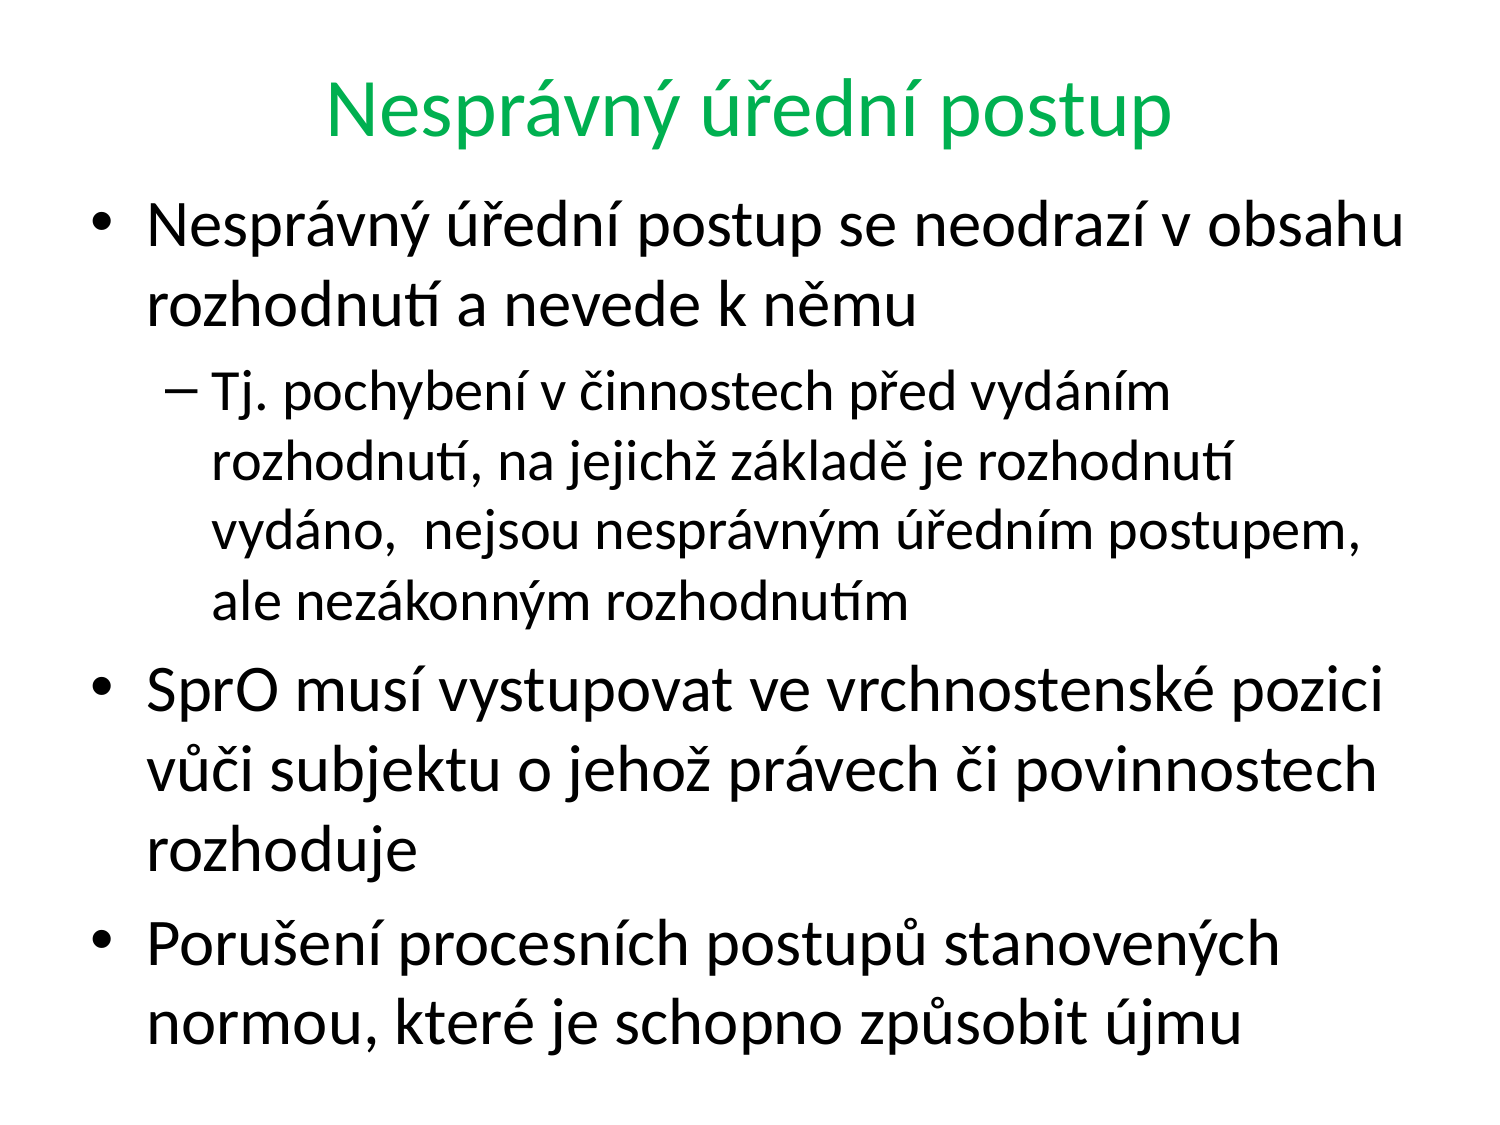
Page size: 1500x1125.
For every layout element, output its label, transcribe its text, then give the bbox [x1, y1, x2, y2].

title Nesprávný úřední postup [75, 45, 1425, 161]
list Nesprávný úřední postup se neodrazí v obsahu rozhodnutí a nevede k němu Tj. pochybení v činnostech před vydáním rozhodnutí, na jejichž základě je rozhodnutí vydáno, nejsou nesprávným úředním postupem, ale nezákonným rozhodnutím SprO musí vystupovat ve vrchnostenské pozici vůči subjektu o jehož právech či povinnostech rozhoduje Porušení procesních postupů stanovených normou, které je schopno způsobit újmu [75, 172, 1425, 1083]
